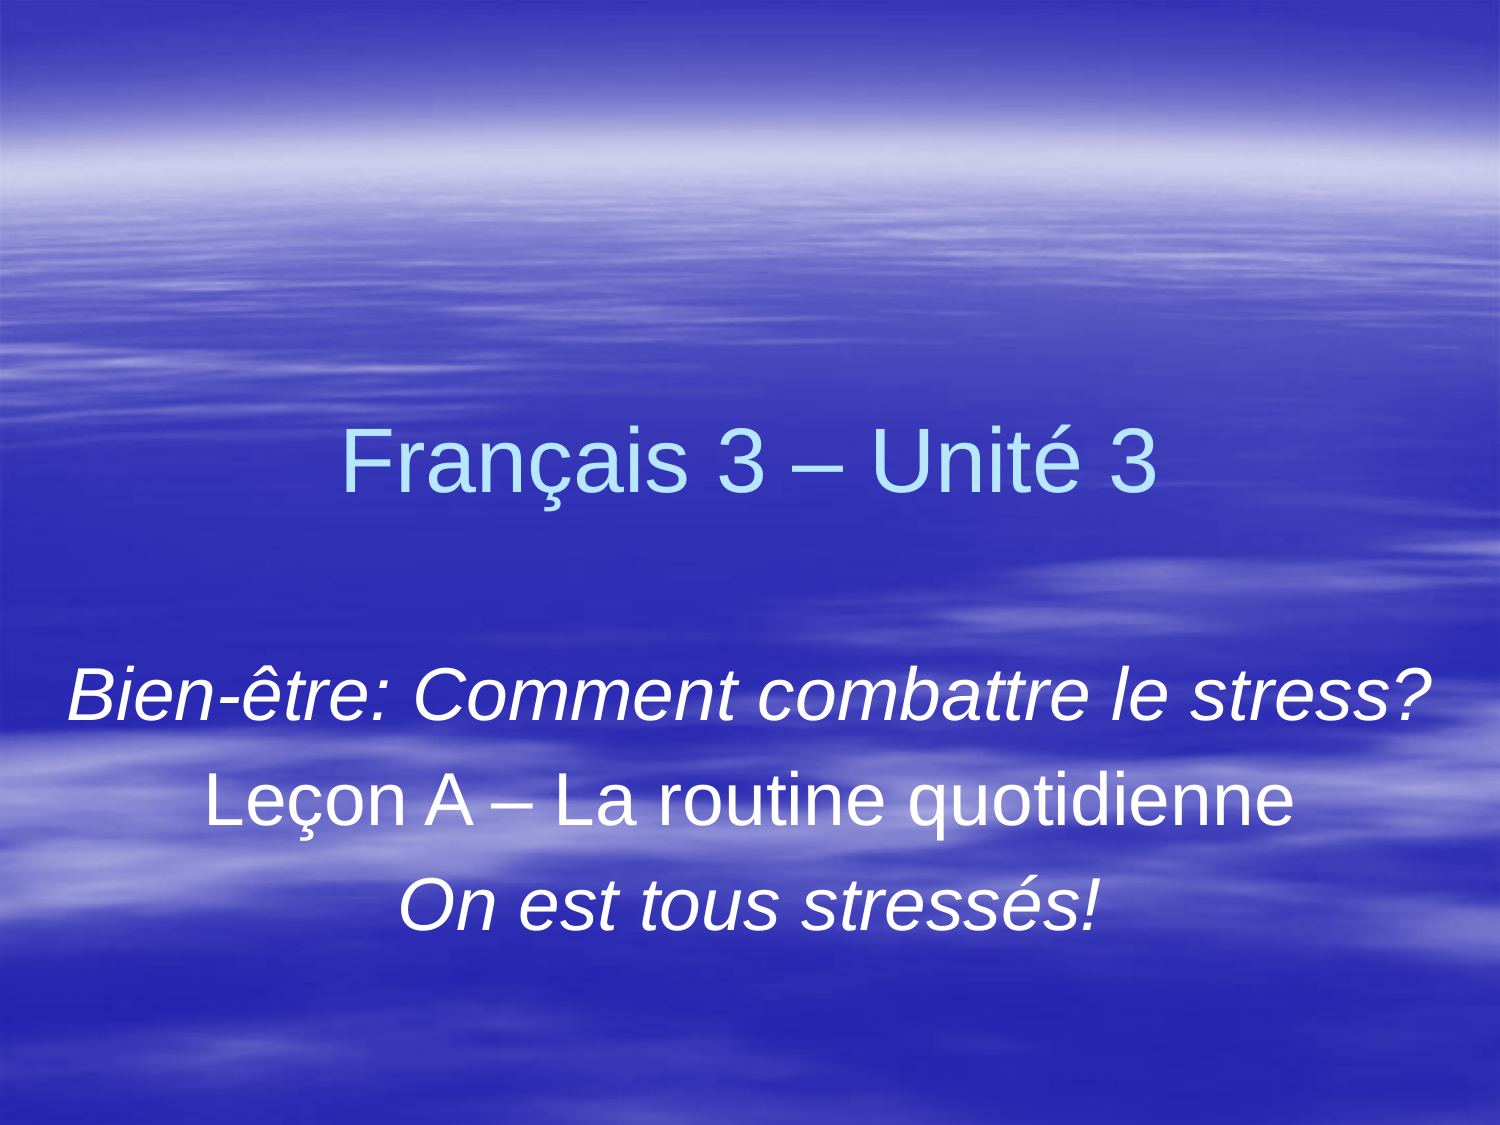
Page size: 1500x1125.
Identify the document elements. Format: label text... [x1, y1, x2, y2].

subtitle Bien-être: Comment combattre le stress? Leçon A – La routine quotidienne On est tous stressés! [0, 637, 1500, 1038]
title Français 3 – Unité 3 [112, 324, 1388, 588]
